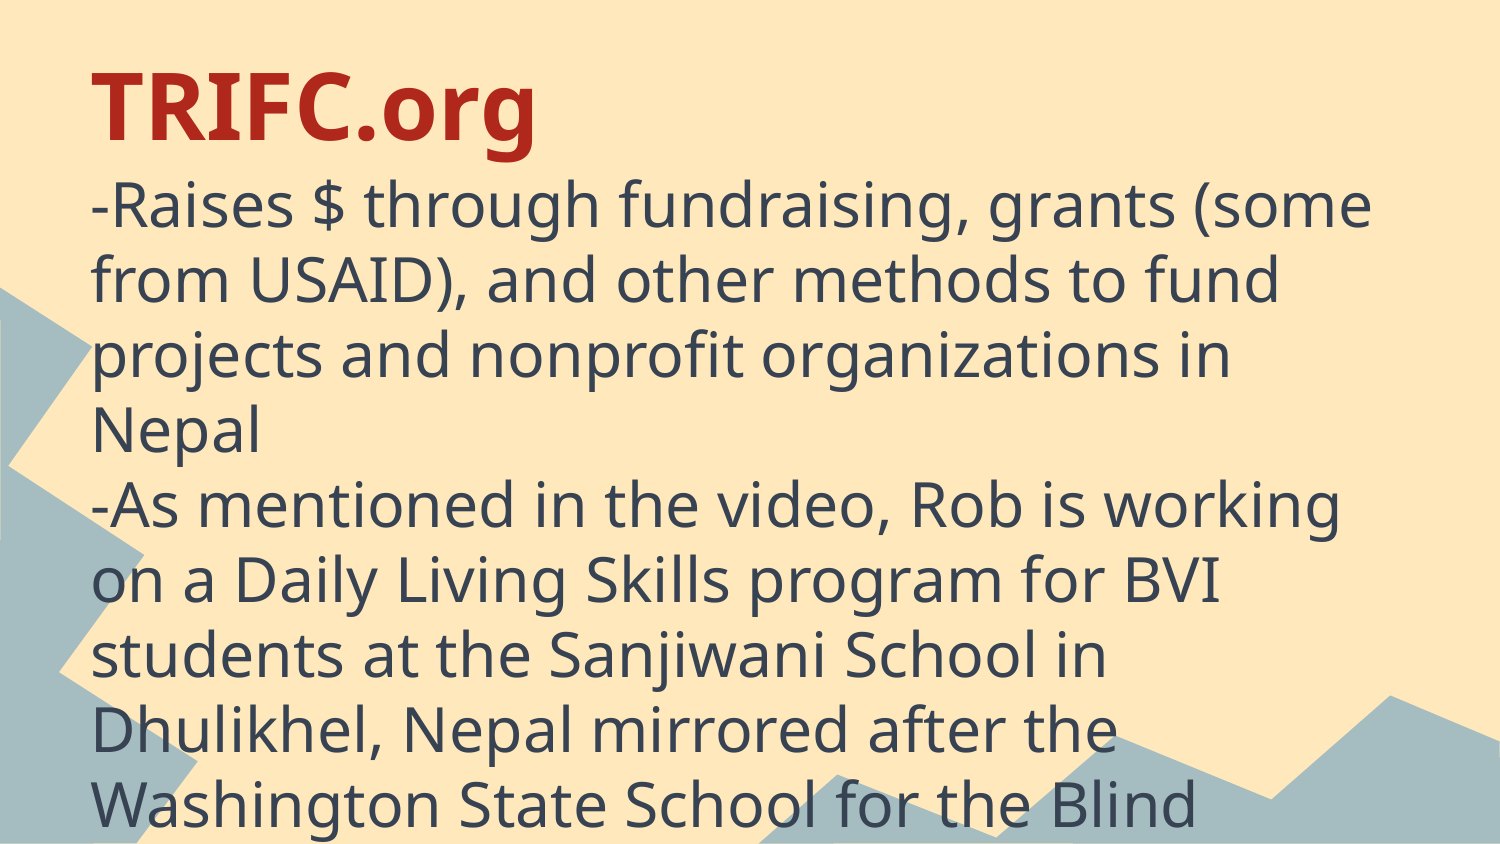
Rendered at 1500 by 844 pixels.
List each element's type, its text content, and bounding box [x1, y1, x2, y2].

list -Raises $ through fundraising, grants (some from USAID), and other methods to fund projects and nonprofit organizations in Nepal -As mentioned in the video, Rob is working on a Daily Living Skills program for BVI students at the Sanjiwani School in Dhulikhel, Nepal mirrored after the Washington State School for the Blind [75, 150, 1425, 786]
title TRIFC.org [75, 33, 1425, 150]
